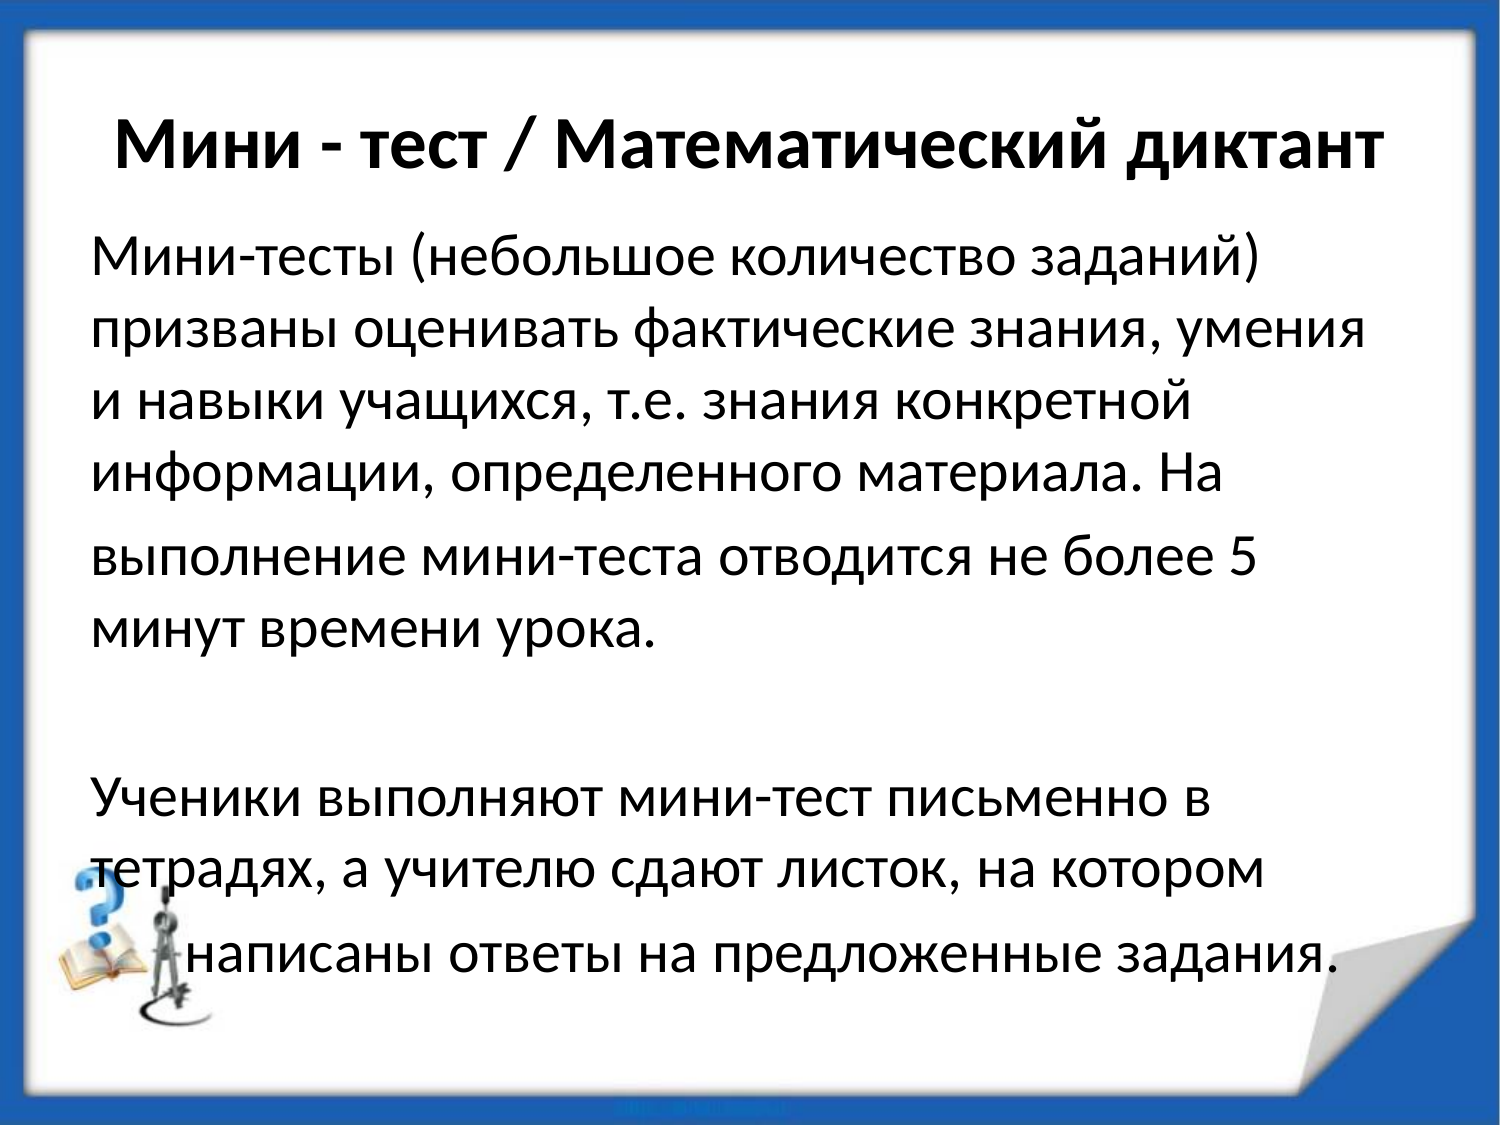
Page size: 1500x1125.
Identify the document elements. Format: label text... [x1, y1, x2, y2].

picture [0, 0, 1500, 1125]
title Мини - тест / Математический диктант [75, 45, 1425, 208]
list Мини-тесты (небольшое количество заданий) призваны оценивать фактические знания, умения и навыки учащихся, т.е. знания конкретной информации, определенного материала. На выполнение мини-теста отводится не более 5 минут времени урока. Ученики выполняют мини-тест письменно в тетрадях, а учителю сдают листок, на котором написаны ответы на предложенные задания. [75, 208, 1425, 1005]
